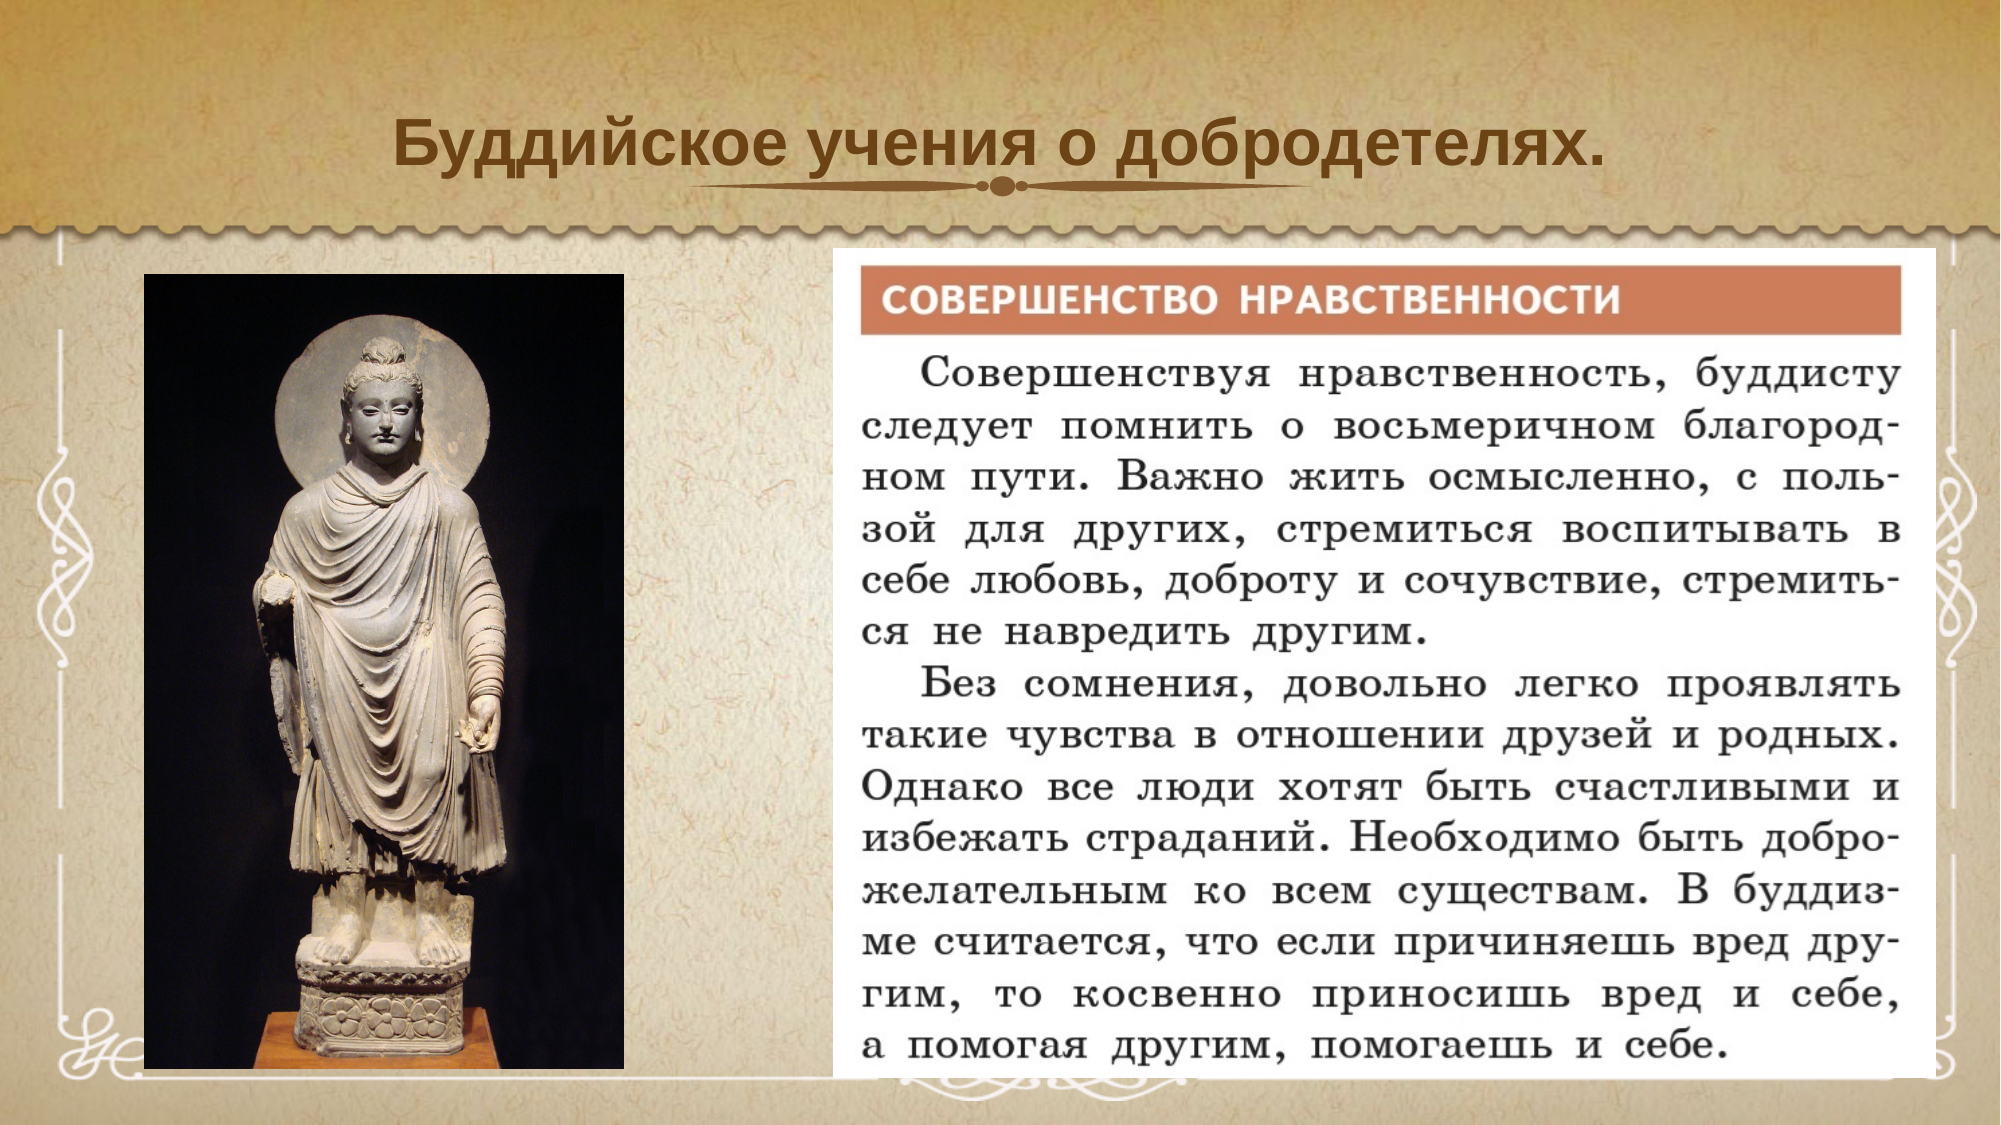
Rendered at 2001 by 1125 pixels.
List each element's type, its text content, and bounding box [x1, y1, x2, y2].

title Буддийское учения о добродетелях. [99, 45, 1900, 233]
picture [0, 0, 2001, 1125]
